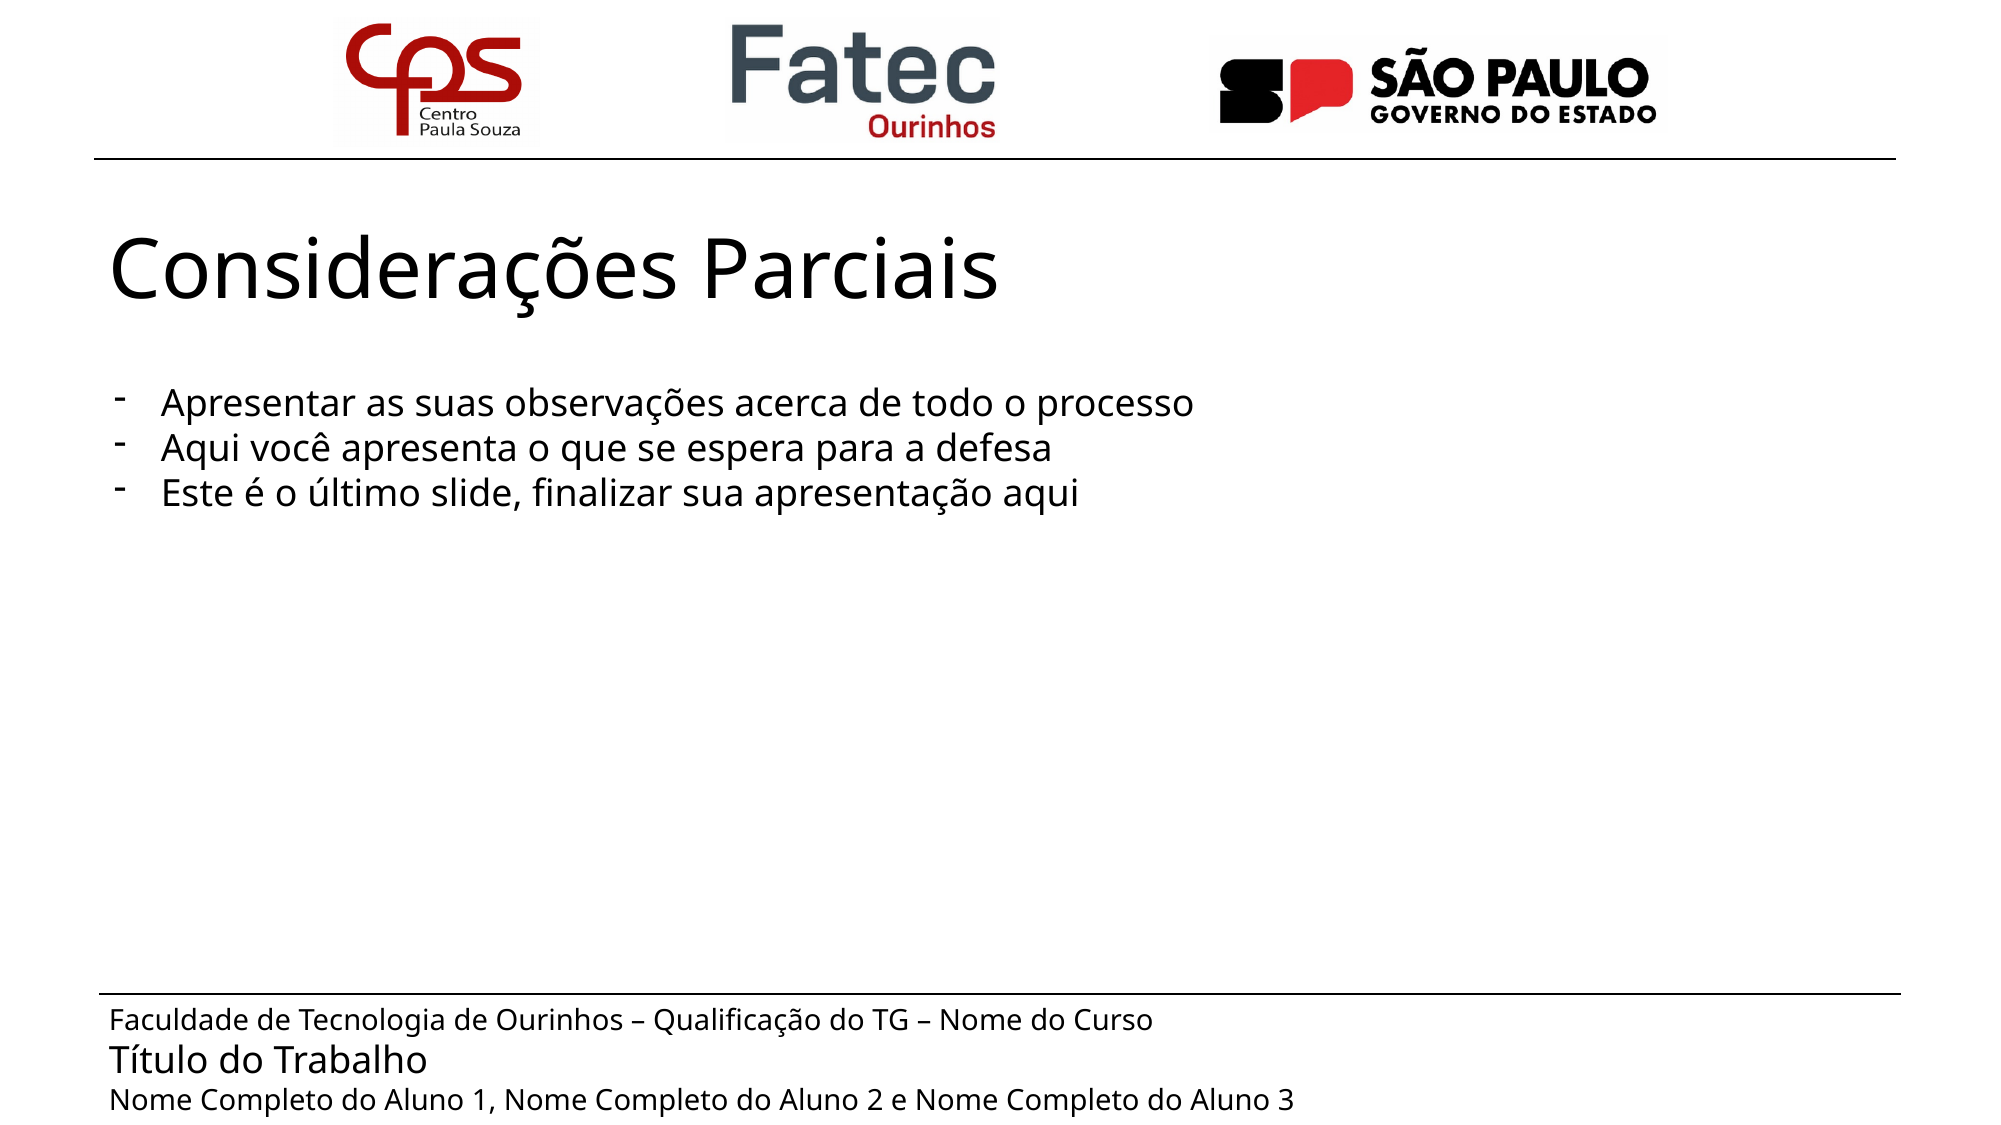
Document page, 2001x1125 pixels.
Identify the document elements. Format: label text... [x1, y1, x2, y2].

picture [724, 17, 1001, 143]
text_box Considerações Parciais [94, 207, 1896, 323]
picture [1208, 35, 1668, 133]
text_box Apresentar as suas observações acerca de todo o processo Aqui você apresenta o que se espera para a defesa Este é o último slide, finalizar sua apresentação aqui [99, 371, 1419, 522]
picture [332, 17, 540, 148]
text_box Faculdade de Tecnologia de Ourinhos – Qualificação do TG – Nome do Curso Título do Trabalho Nome Completo do Aluno 1, Nome Completo do Aluno 2 e Nome Completo do Aluno 3 [94, 994, 1896, 1124]
